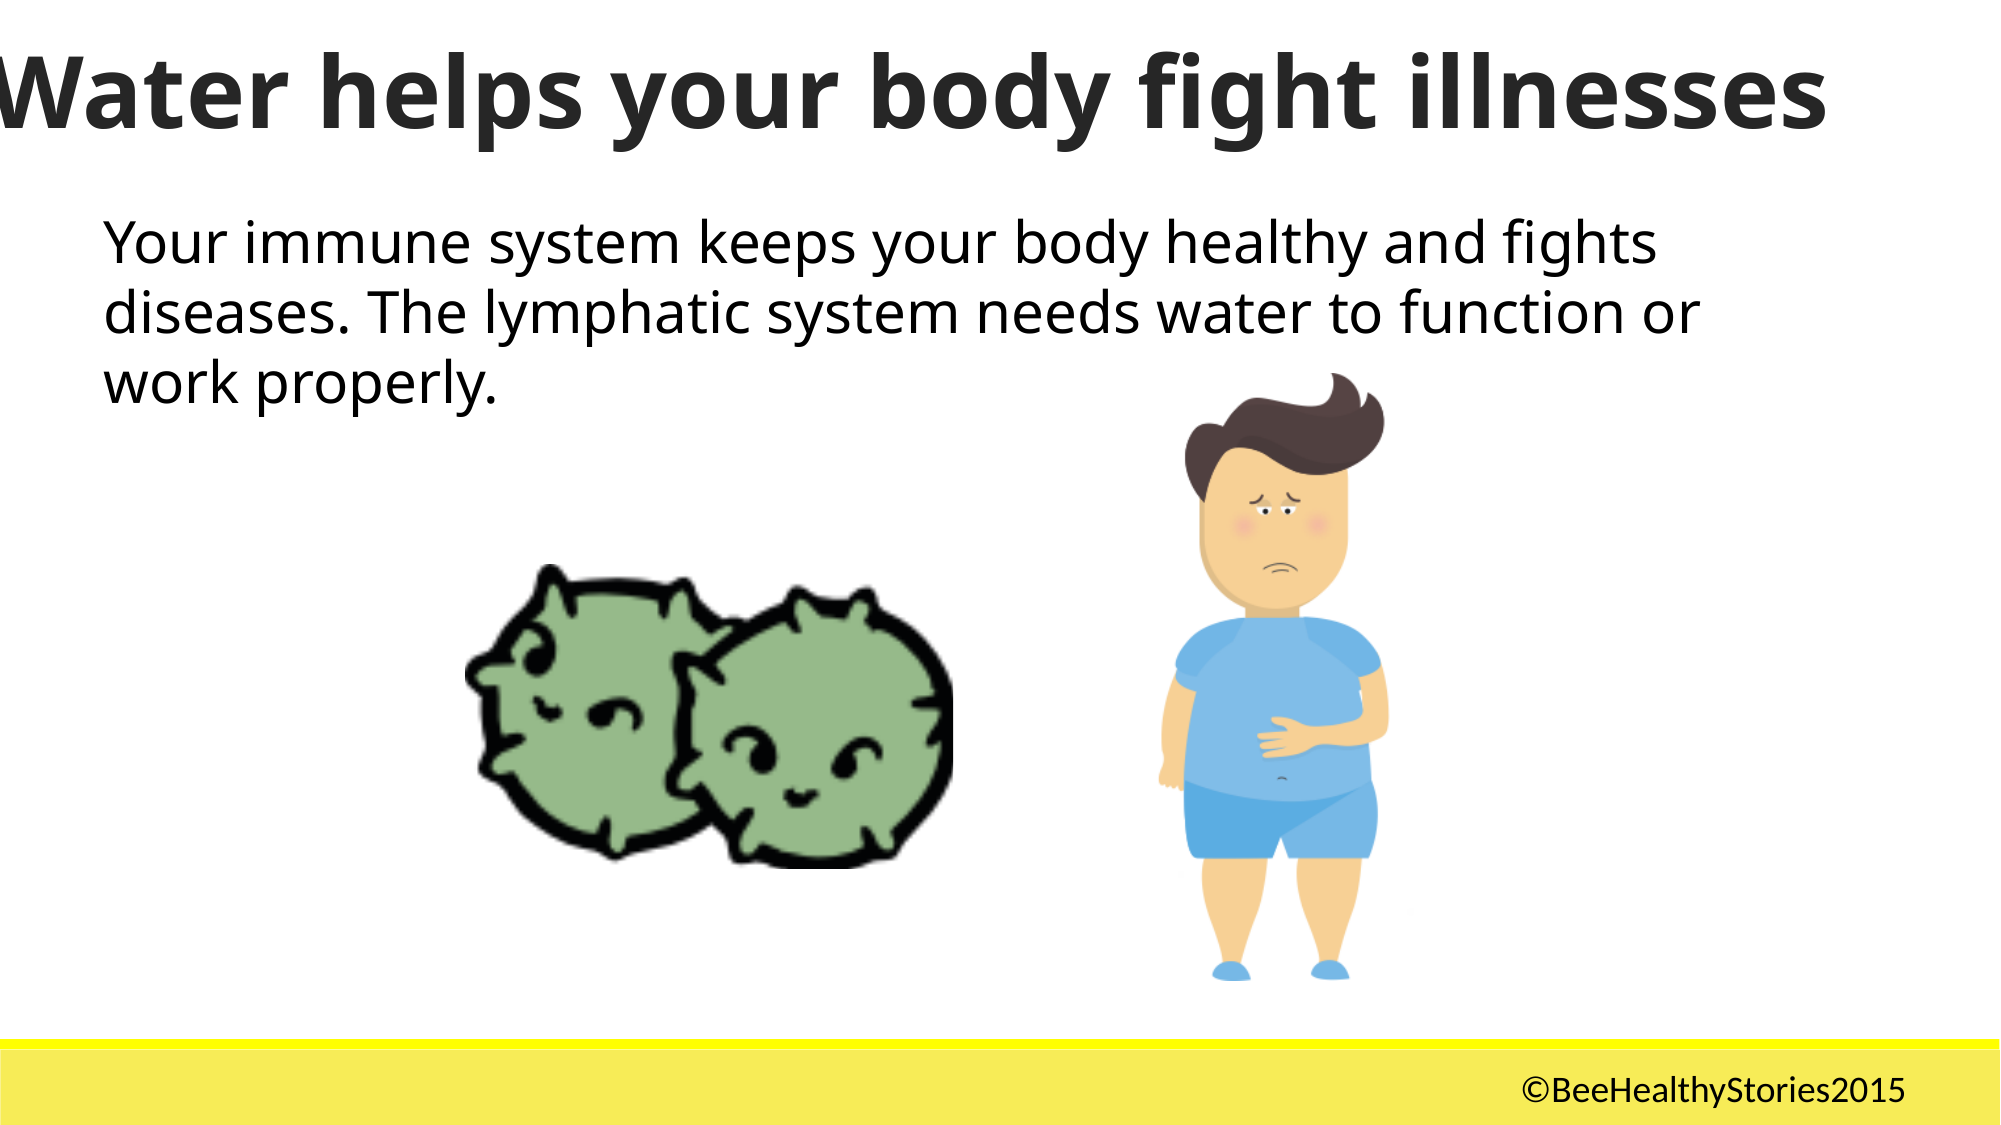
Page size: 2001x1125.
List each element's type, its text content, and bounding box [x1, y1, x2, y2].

picture [1137, 373, 1424, 982]
text_box Your immune system keeps your body healthy and fights diseases. The lymphatic system needs water to function or work properly. [88, 197, 1798, 423]
text_box Water helps your body fight illnesses [0, 21, 1847, 157]
picture [464, 563, 954, 869]
